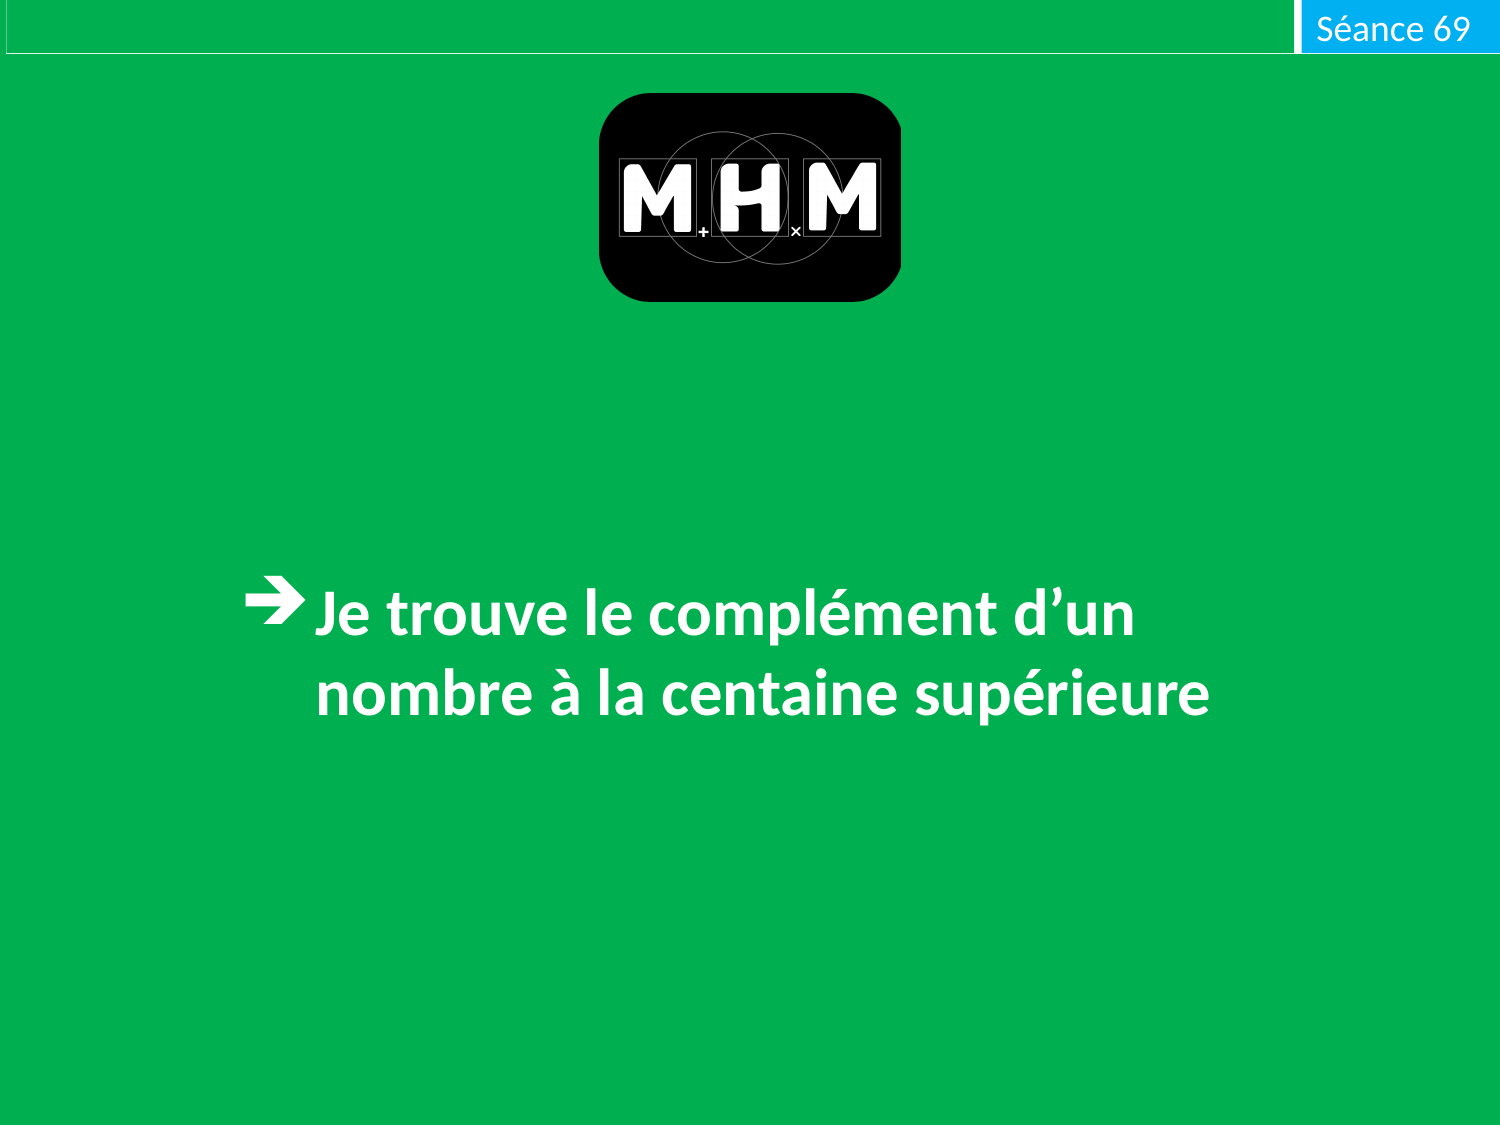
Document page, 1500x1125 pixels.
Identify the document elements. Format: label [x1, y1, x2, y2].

text_box [0, 54, 1500, 1125]
